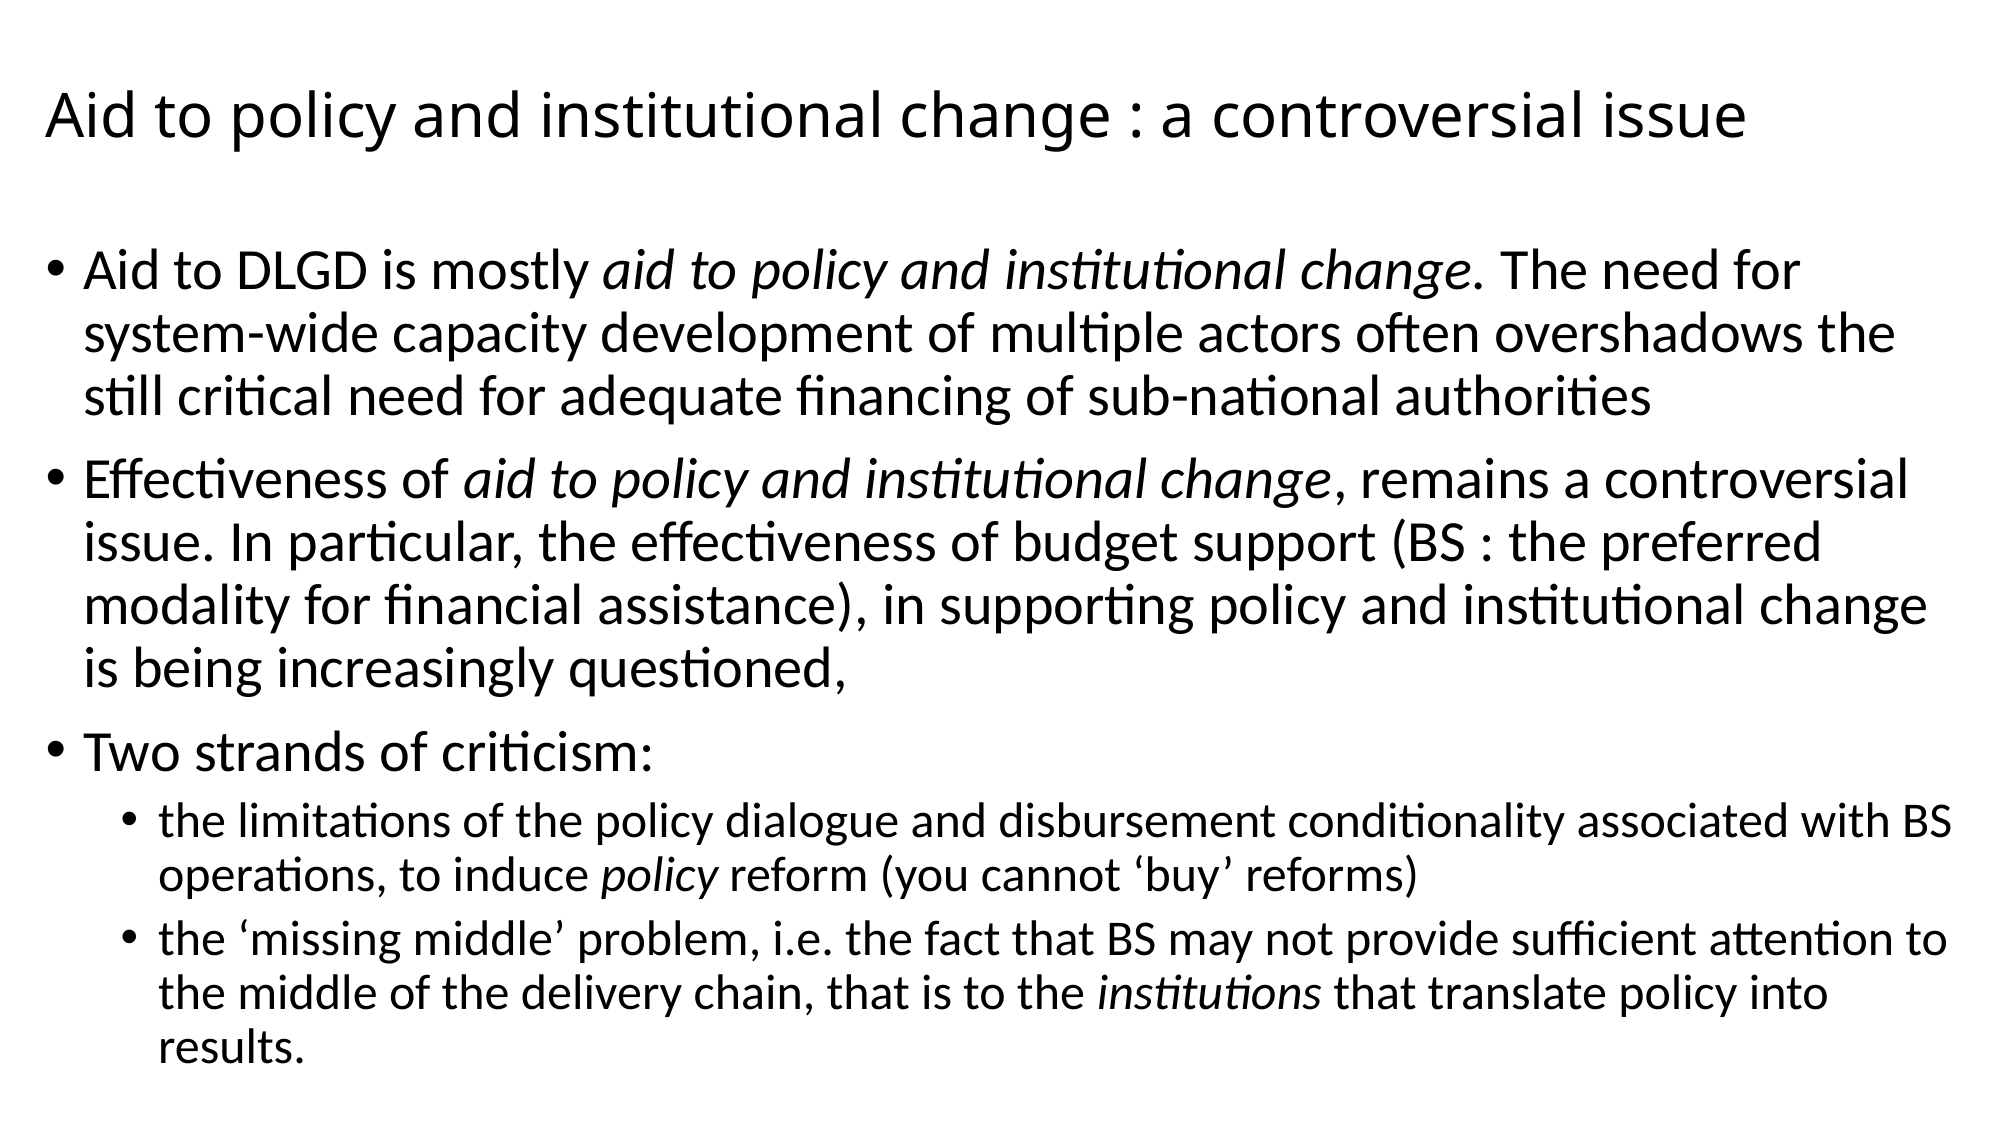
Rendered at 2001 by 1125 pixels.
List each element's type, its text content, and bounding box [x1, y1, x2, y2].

title Aid to policy and institutional change : a controversial issue [30, 55, 1971, 180]
list Aid to DLGD is mostly aid to policy and institutional change. The need for system-wide capacity development of multiple actors often overshadows the still critical need for adequate financing of sub-national authorities Effectiveness of aid to policy and institutional change, remains a controversial issue. In particular, the effectiveness of budget support (BS : the preferred modality for financial assistance), in supporting policy and institutional change is being increasingly questioned, Two strands of criticism: the limitations of the policy dialogue and disbursement conditionality associated with BS operations, to induce policy reform (you cannot ‘buy’ reforms) the ‘missing middle’ problem, i.e. the fact that BS may not provide sufficient attention to the middle of the delivery chain, that is to the institutions that translate policy into results. [30, 231, 1971, 1098]
